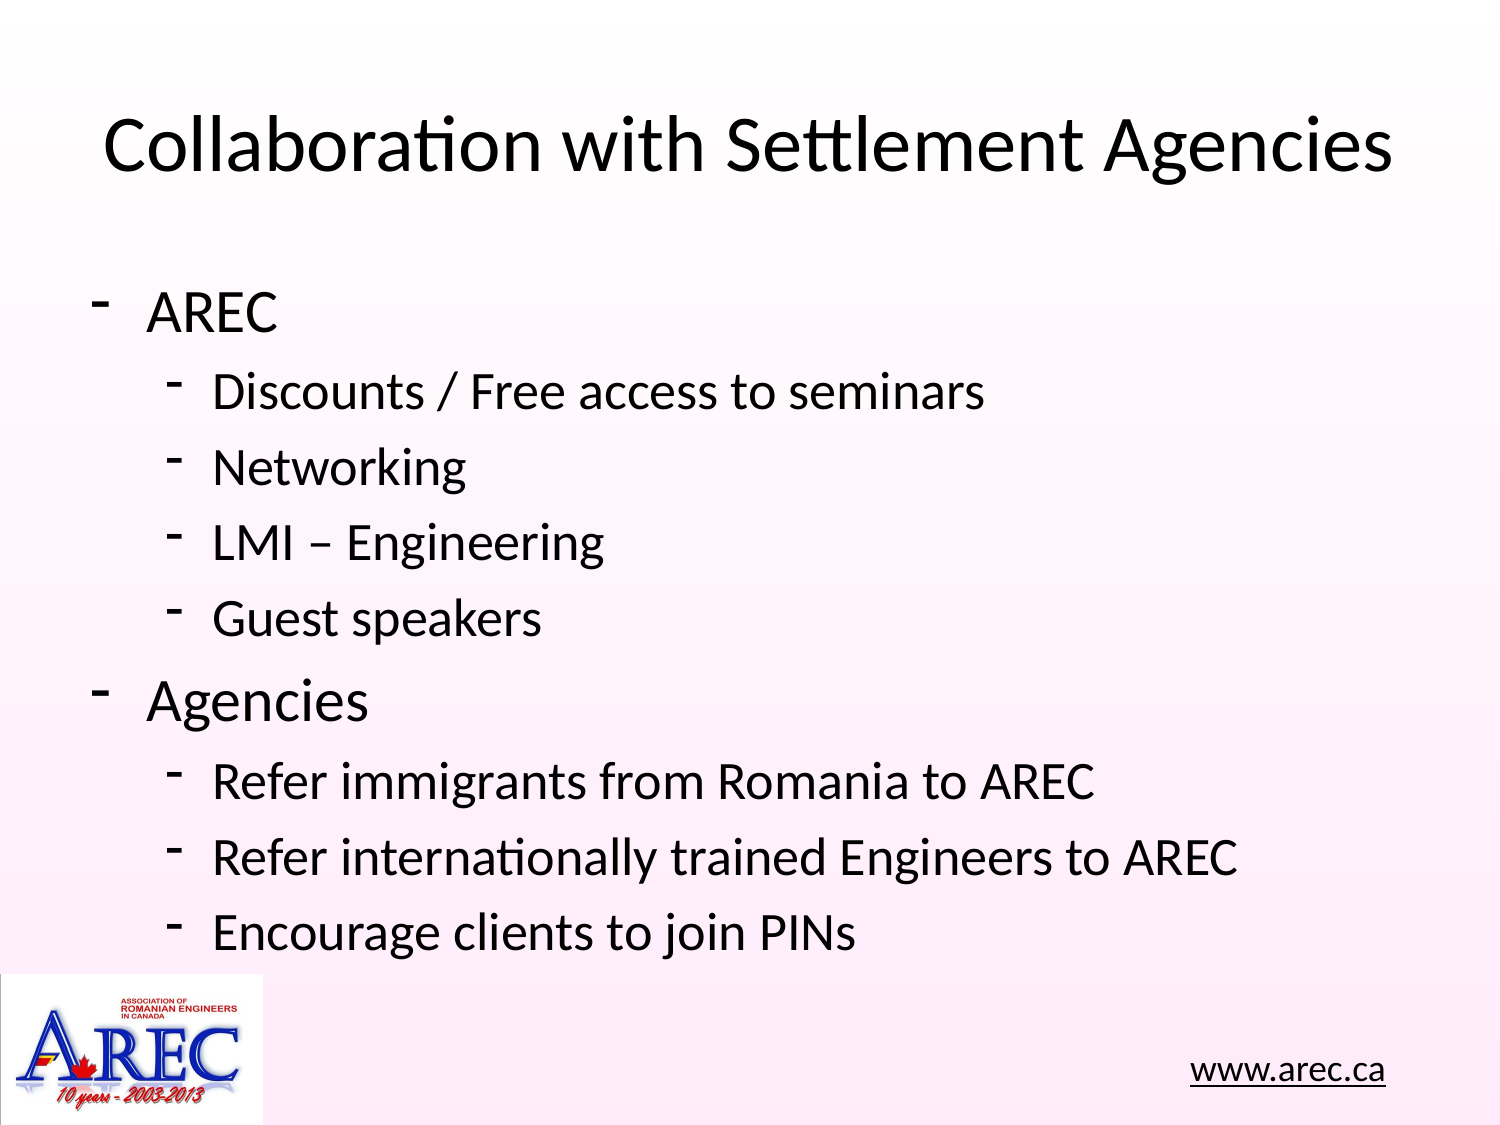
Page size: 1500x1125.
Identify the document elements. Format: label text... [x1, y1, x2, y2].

text_box www.arec.ca [1175, 1036, 1424, 1097]
title Collaboration with Settlement Agencies [75, 45, 1425, 233]
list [0, 974, 263, 1125]
list AREC Discounts / Free access to seminars Networking LMI – Engineering Guest speakers Agencies Refer immigrants from Romania to AREC Refer internationally trained Engineers to AREC Encourage clients to join PINs [75, 262, 1425, 976]
